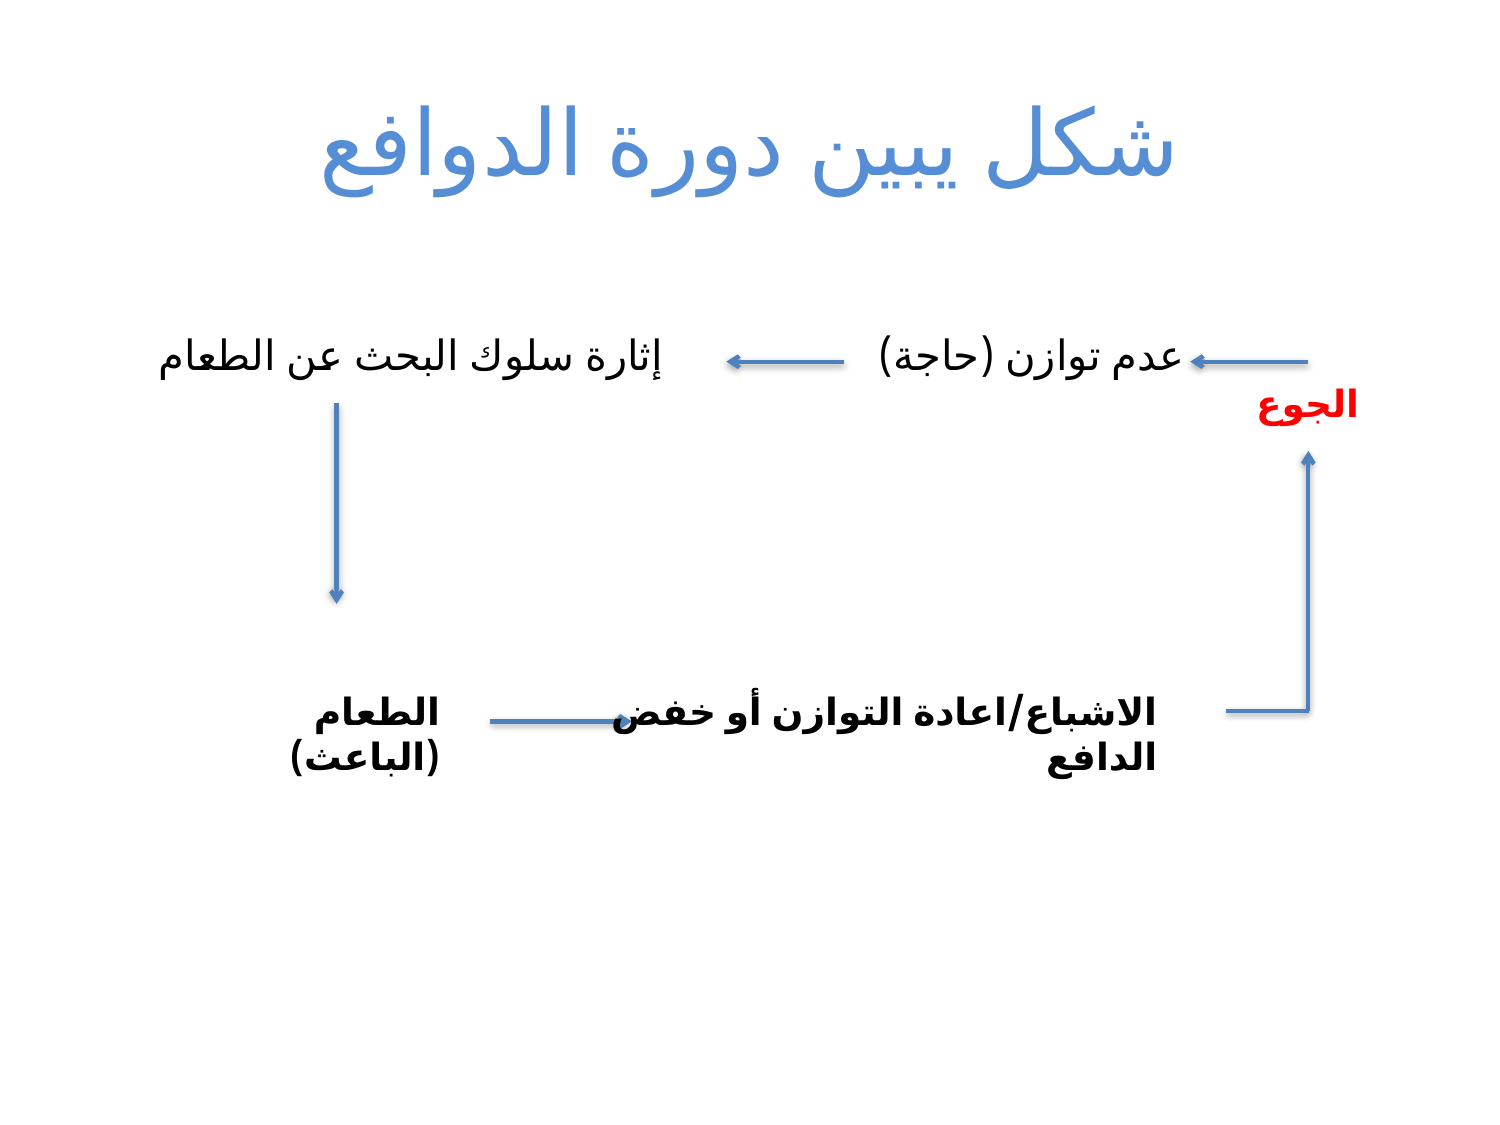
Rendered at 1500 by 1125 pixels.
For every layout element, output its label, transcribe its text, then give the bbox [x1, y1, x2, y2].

text_box الطعام (الباعث) [218, 680, 455, 786]
text_box الاشباع/اعادة التوازن أو خفض الدافع [584, 680, 1173, 831]
text_box الجوع [1226, 372, 1374, 433]
list عدم توازن (حاجة) إثارة سلوك البحث عن الطعام [75, 262, 1425, 1005]
title شكل يبين دورة الدوافع [75, 45, 1425, 233]
